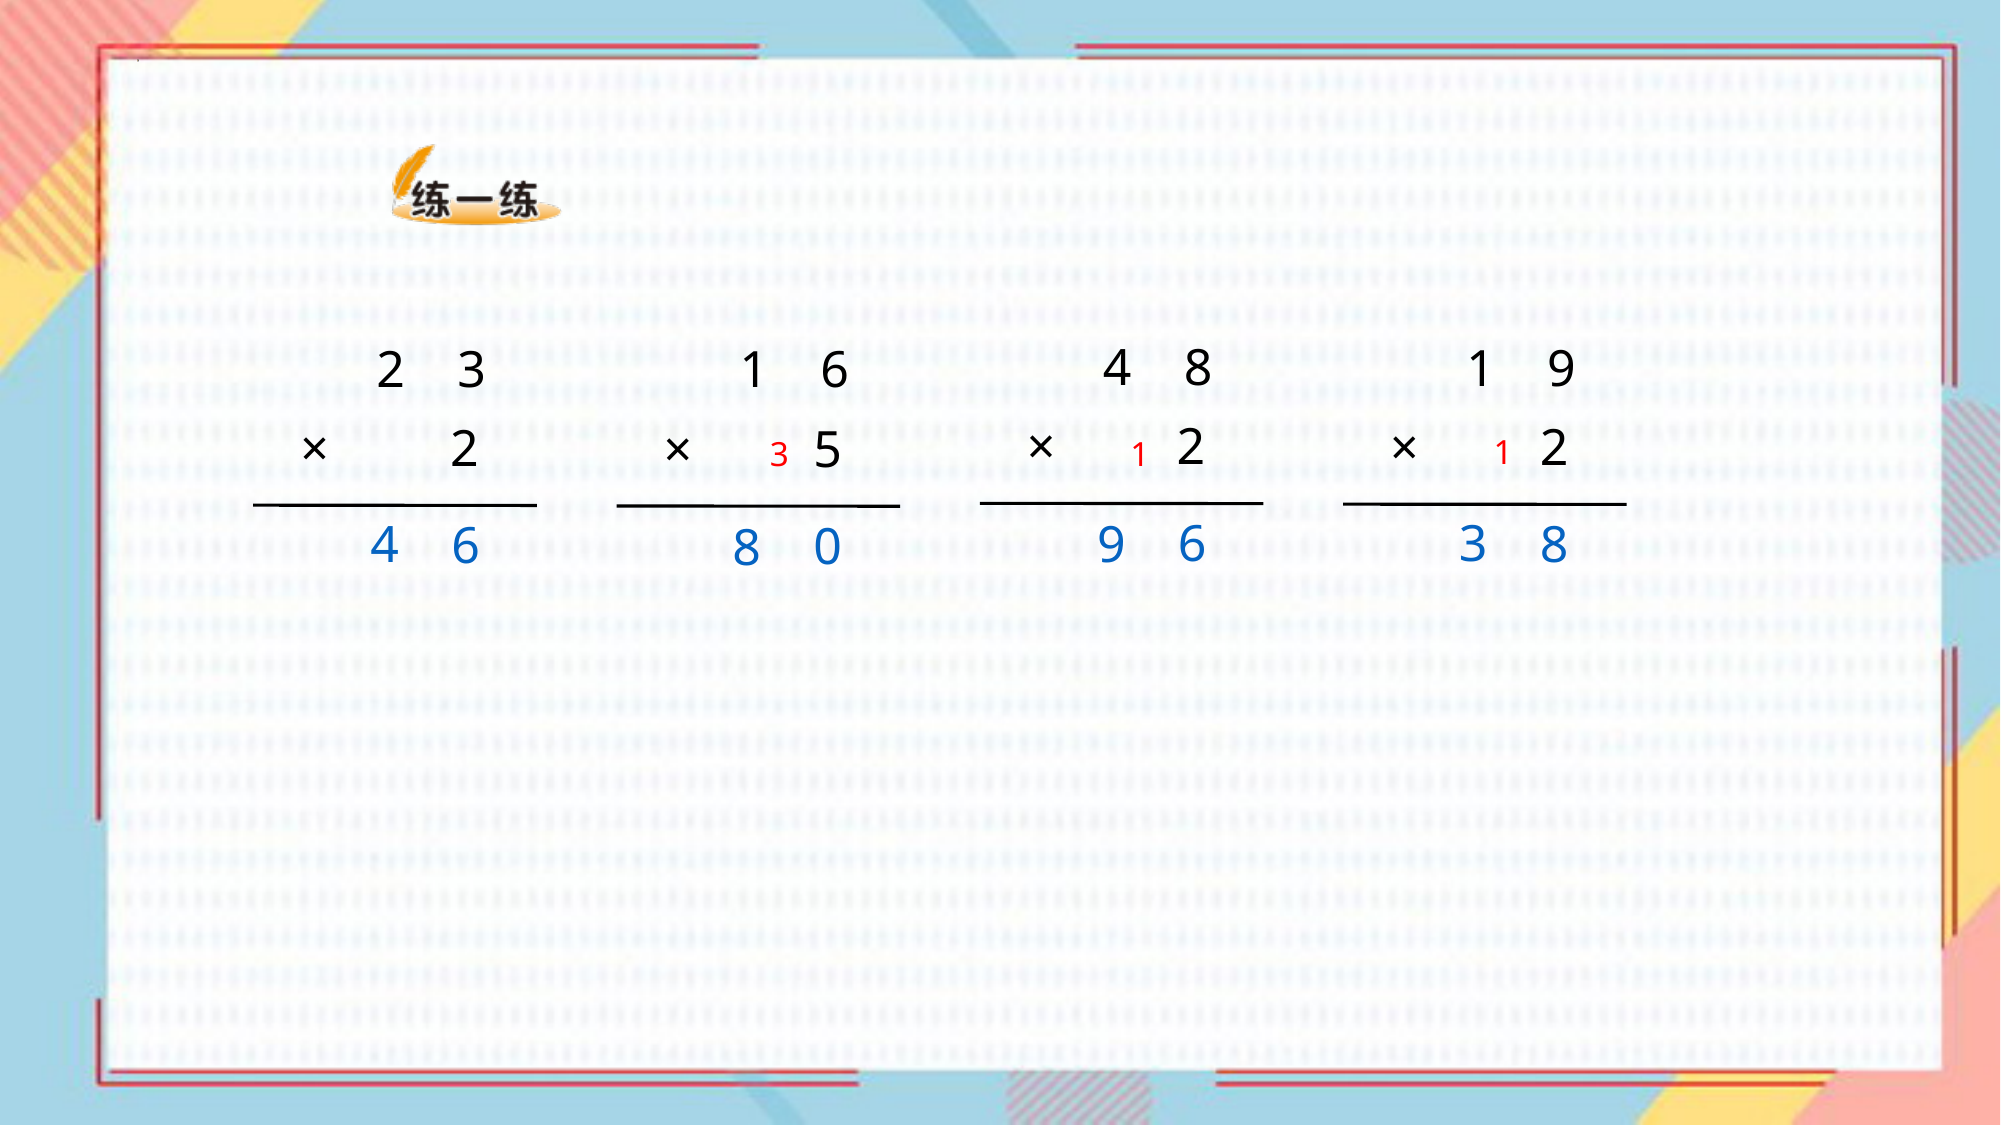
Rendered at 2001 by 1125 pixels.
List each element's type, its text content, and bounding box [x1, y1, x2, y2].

text_box 8 [699, 507, 794, 583]
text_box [1342, 328, 1627, 505]
text_box 3 [1425, 505, 1506, 579]
text_box 6 [1144, 504, 1240, 580]
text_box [616, 330, 901, 507]
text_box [979, 327, 1264, 504]
picture [0, 0, 2001, 1125]
text_box 8 [1506, 505, 1602, 580]
text_box 4 [337, 506, 418, 580]
text_box 9 [1064, 505, 1159, 581]
text_box 6 [418, 506, 513, 581]
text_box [253, 329, 537, 506]
text_box 0 [780, 507, 875, 582]
